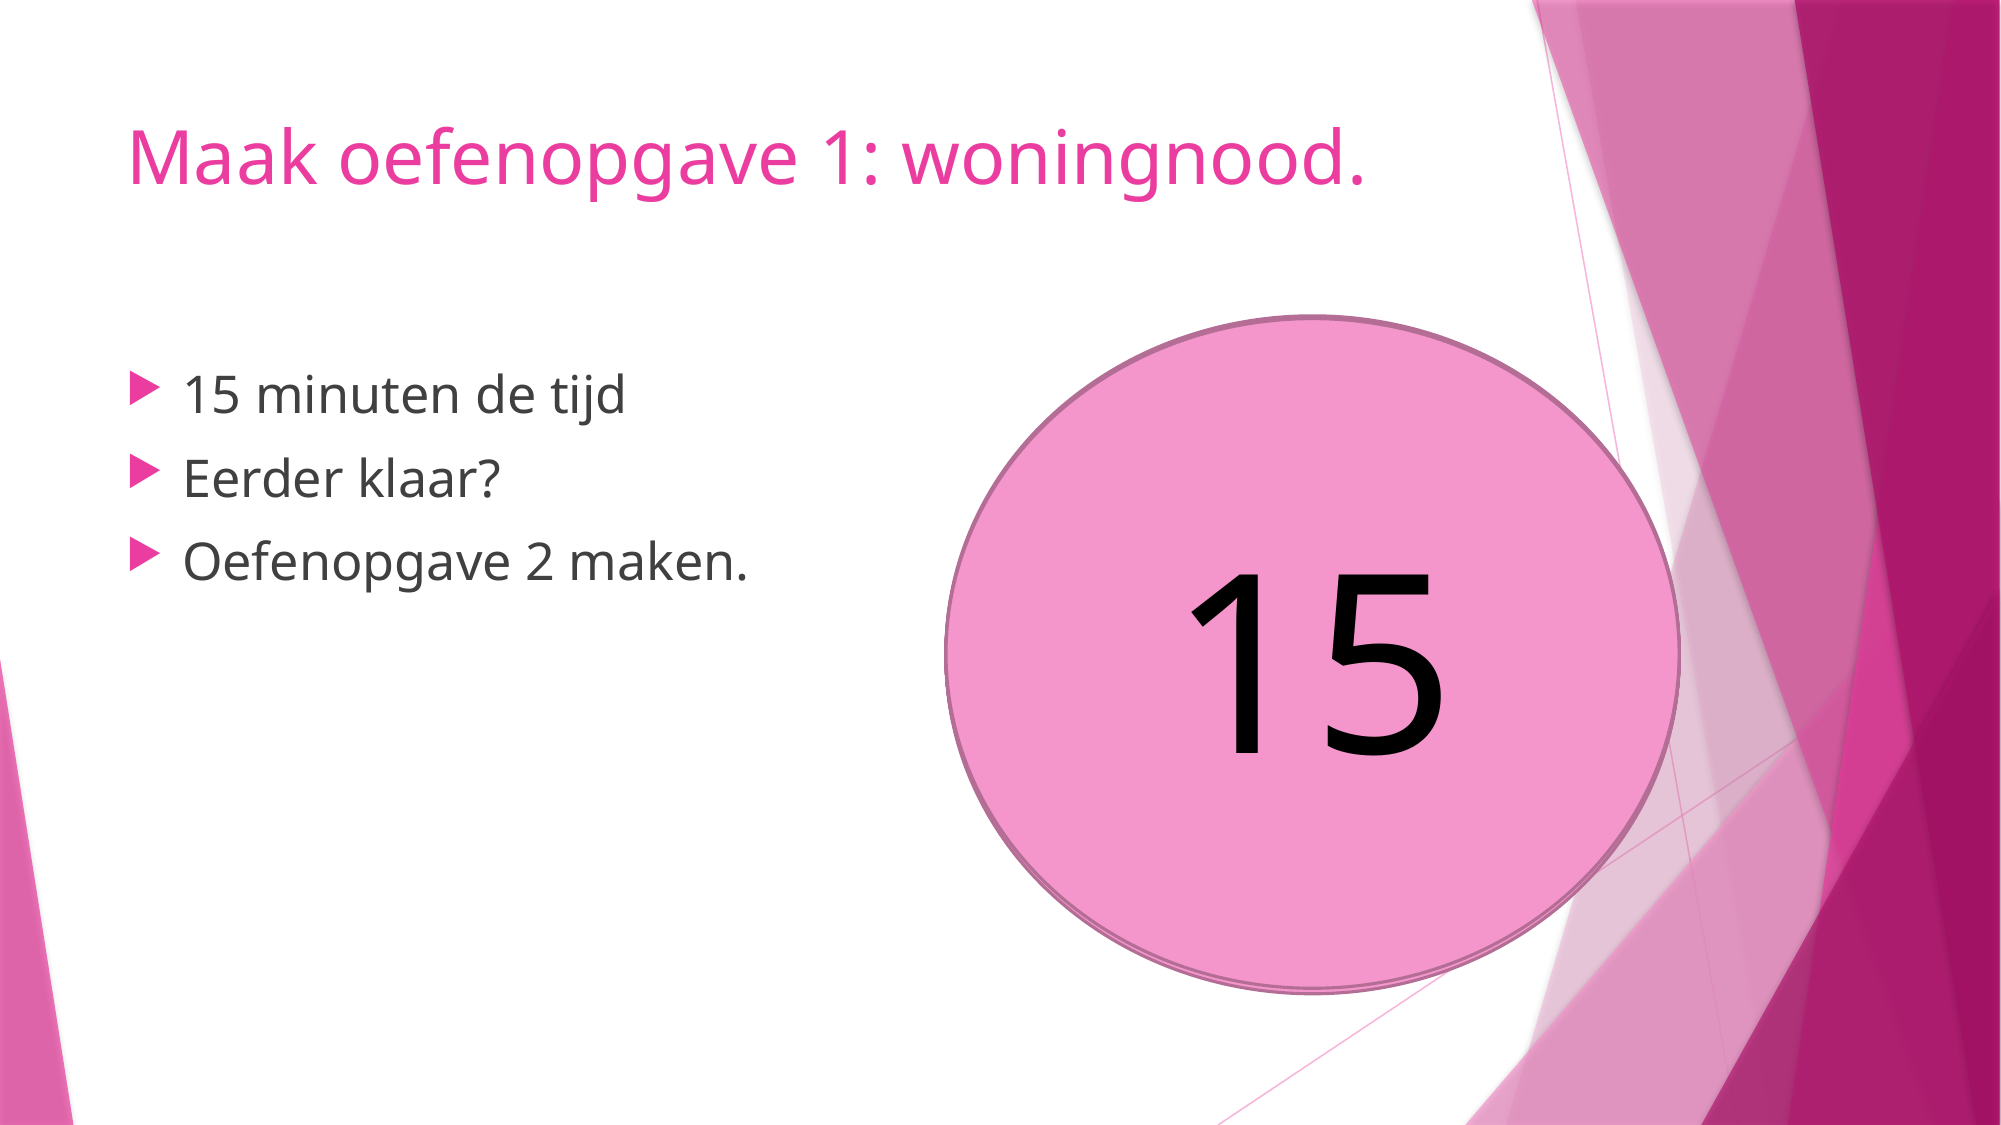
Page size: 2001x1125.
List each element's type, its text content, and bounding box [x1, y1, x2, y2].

list 15 minuten de tijd Eerder klaar? Oefenopgave 2 maken. [111, 354, 774, 992]
title Maak oefenopgave 1: woningnood. [111, 101, 1522, 319]
text_box 13 [948, 701, 1678, 996]
text_box 15 [944, 317, 1681, 990]
